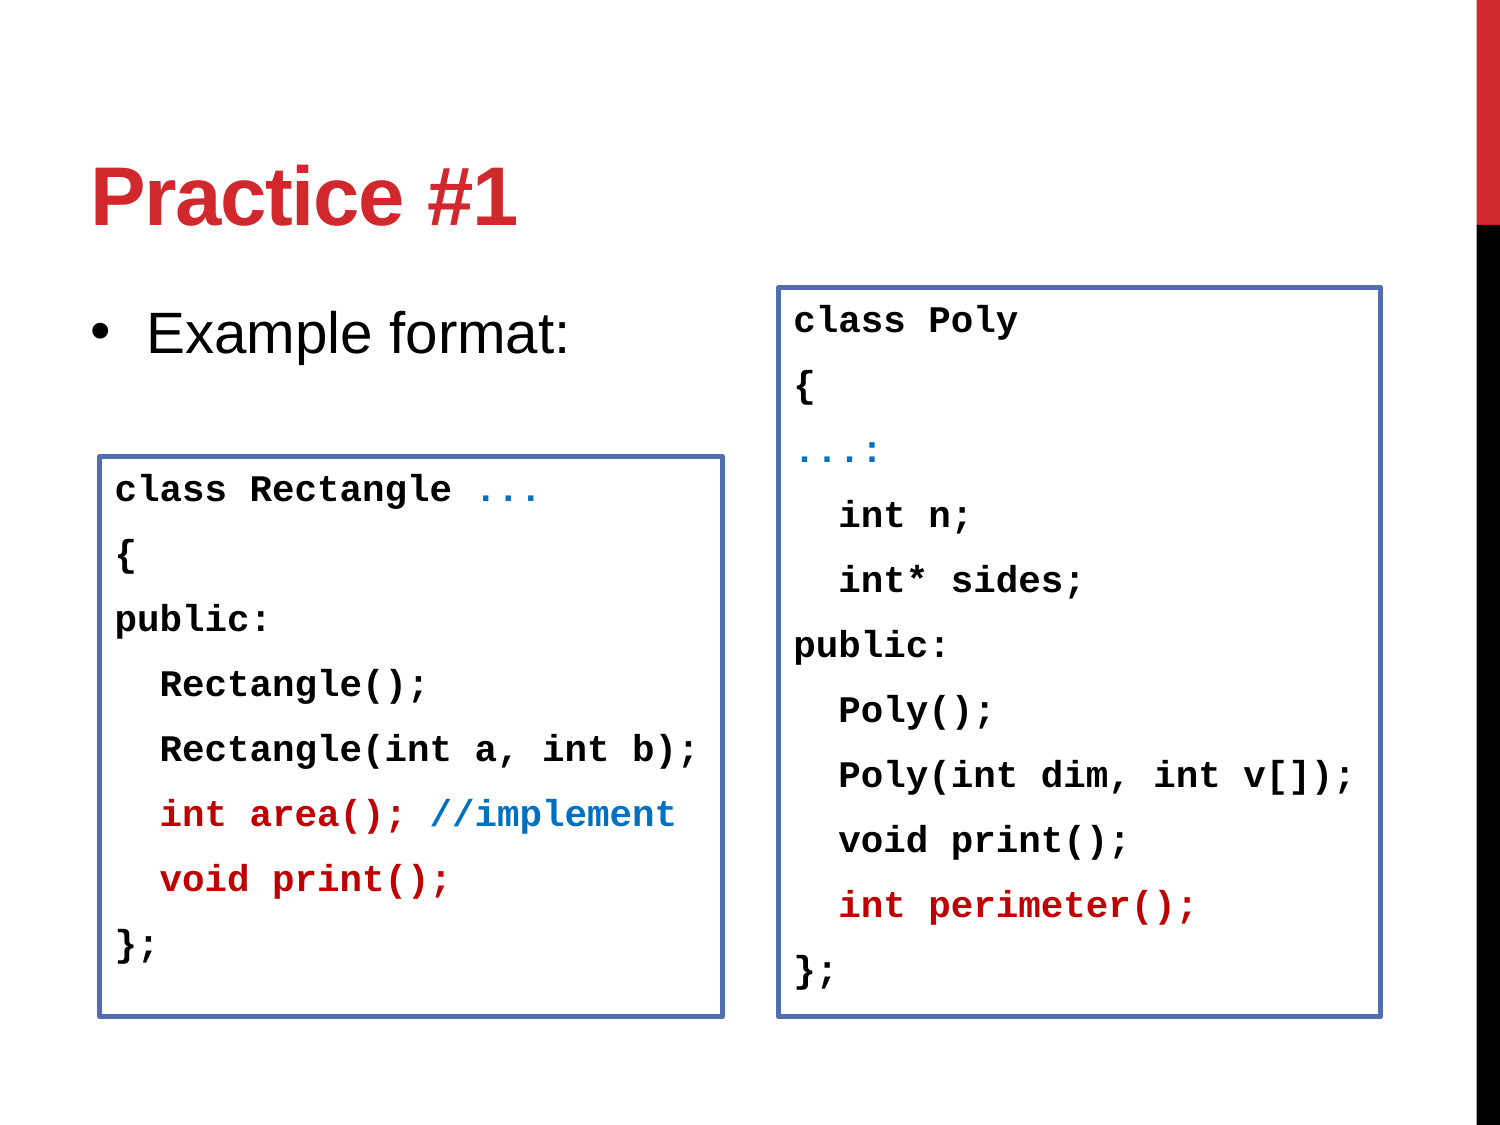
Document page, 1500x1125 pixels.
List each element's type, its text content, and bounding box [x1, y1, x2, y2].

text_box class Rectangle ... { public: Rectangle(); Rectangle(int a, int b); int area(); //implement void print(); }; [97, 454, 725, 1019]
title Practice #1 [75, 25, 1350, 250]
list Example format: [75, 287, 776, 1005]
text_box class Poly { ...: int n; int* sides; public: Poly(); Poly(int dim, int v[]); void print(); int perimeter(); }; [776, 285, 1383, 1019]
